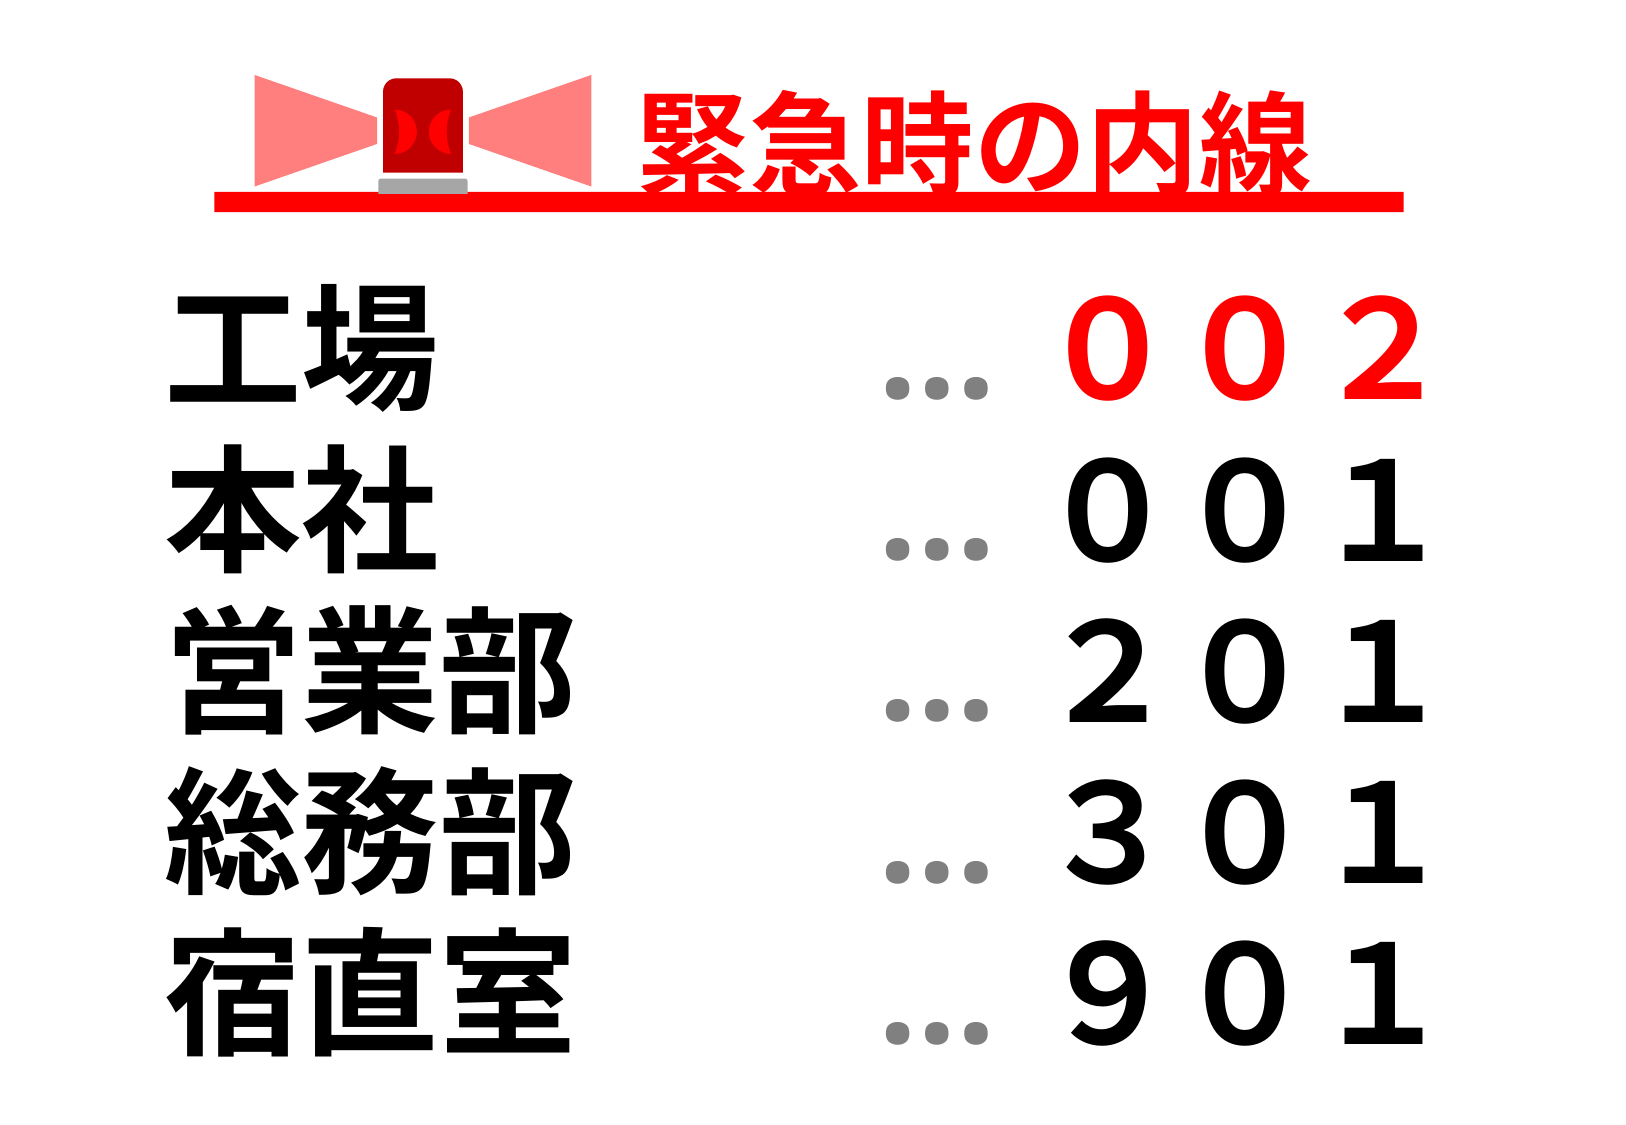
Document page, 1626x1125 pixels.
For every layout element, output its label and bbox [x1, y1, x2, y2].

text_box [214, 66, 1404, 218]
text_box [149, 253, 1469, 1082]
